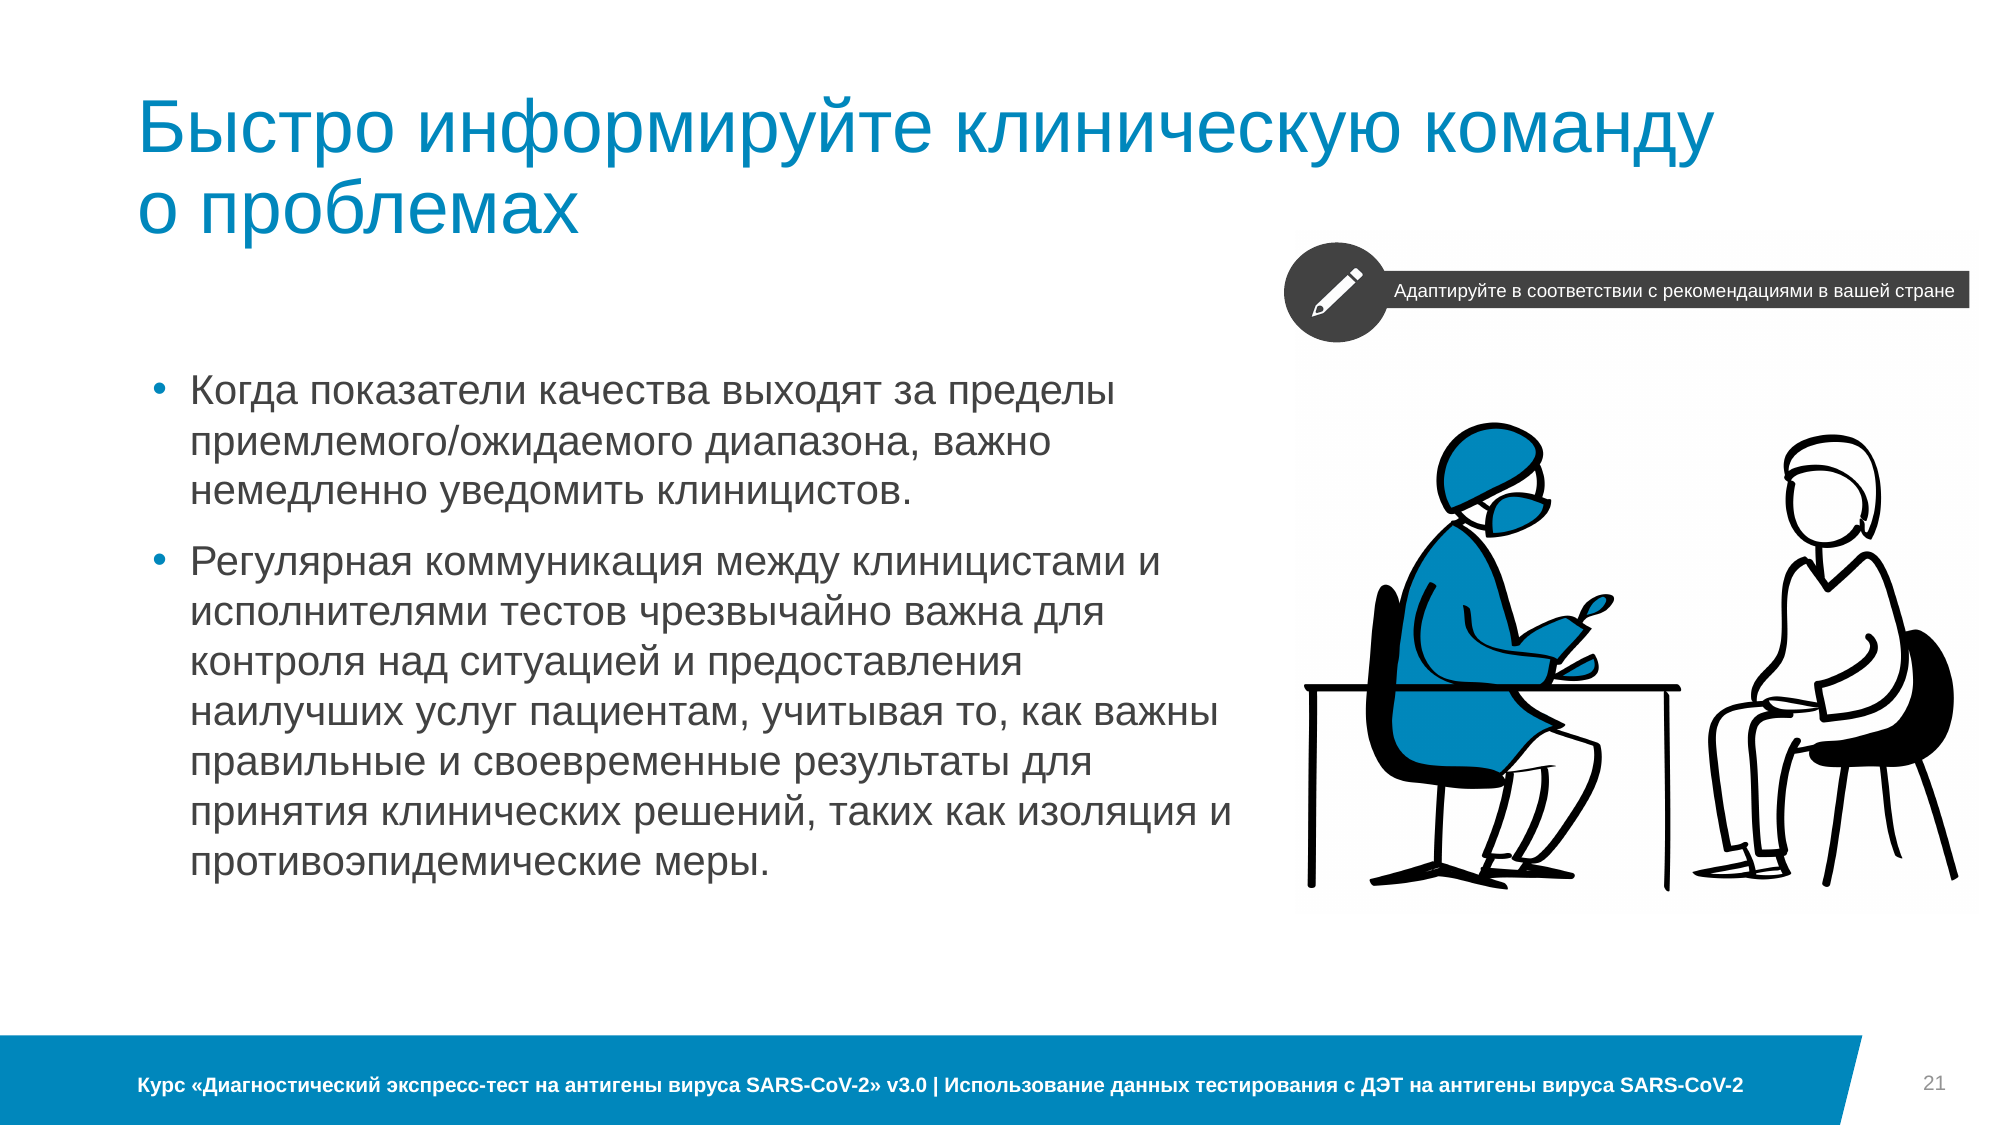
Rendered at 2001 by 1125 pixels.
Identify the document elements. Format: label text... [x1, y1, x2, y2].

text_box Быстро информируйте клиническую команду о проблемах [137, 95, 1863, 251]
list Когда показатели качества выходят за пределы приемлемого/ожидаемого диапазона, важно немедленно уведомить клиницистов. Регулярная коммуникация между клиницистами и исполнителями тестов чрезвычайно важна для контроля над ситуацией и предоставления наилучших услуг пациентам, учитывая то, как важны правильные и своевременные результаты для принятия клинических решений, таких как изоляция и противоэпидемические меры. [137, 284, 1264, 1014]
slide_number 21 [1862, 1035, 1947, 1125]
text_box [1285, 243, 1970, 342]
footer Курс «Диагностический экспресс-тест на антигены вируса SARS-CoV-2» v3.0 | Использование данных тестирования с ДЭТ на антигены вируса SARS-CoV-2 [137, 1042, 1815, 1125]
picture [1295, 230, 1979, 914]
